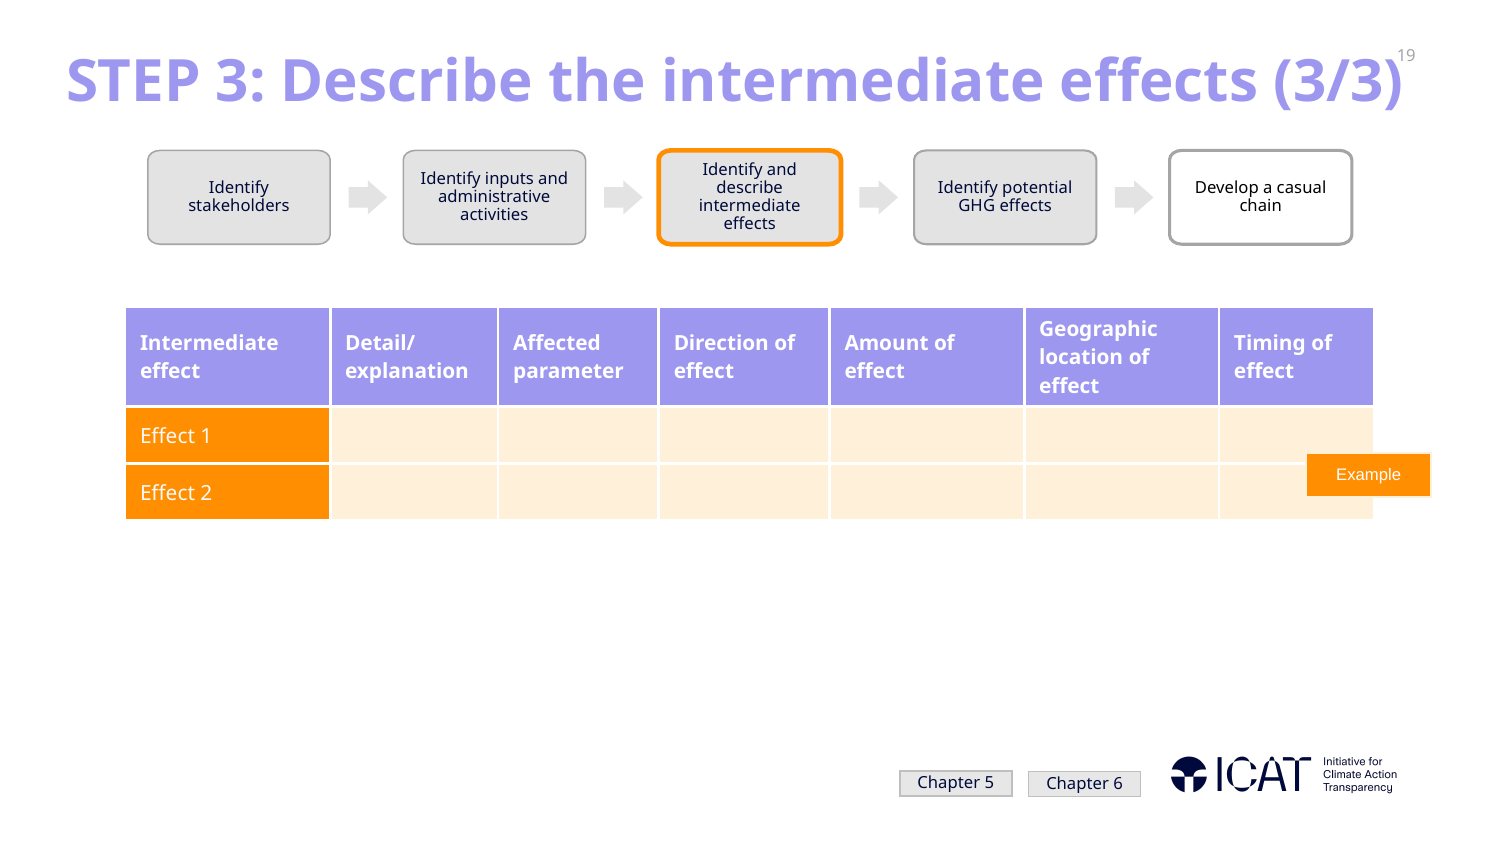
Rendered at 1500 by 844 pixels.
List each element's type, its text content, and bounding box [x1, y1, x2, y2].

table_cell Effect 2 [126, 465, 329, 519]
text_box [1028, 770, 1141, 796]
table_cell [1026, 465, 1218, 519]
table_cell [660, 408, 828, 462]
text_box Identify and describe intermediate effects [658, 150, 841, 245]
text_box [859, 180, 899, 215]
table_cell Effect 1 [126, 408, 329, 462]
title STEP 3: Describe the intermediate effects (3/3) [51, 35, 1449, 130]
text_box Identify inputs and administrative activities [403, 150, 586, 245]
text_box [348, 180, 388, 215]
table_header Geographic location of effect [1026, 308, 1218, 405]
text_box [604, 180, 643, 215]
table_header Affected parameter [499, 308, 657, 405]
table_cell [1026, 408, 1218, 462]
table_cell [831, 465, 1023, 519]
table_cell [1220, 465, 1373, 519]
text_box Develop a casual chain [1169, 150, 1352, 245]
table_header Amount of effect [831, 308, 1023, 405]
text_box Example [1306, 453, 1432, 497]
table_cell [1220, 408, 1373, 462]
table_header Direction of effect [660, 308, 828, 405]
table_cell [499, 465, 657, 519]
text_box [896, 771, 1009, 797]
table_header Detail/ explanation [332, 308, 497, 405]
table_header Intermediate effect [126, 308, 329, 405]
table_cell [332, 408, 497, 462]
text_box Identify stakeholders [147, 150, 331, 245]
text_box [1009, 771, 1015, 797]
table_cell [499, 408, 657, 462]
table_cell [332, 465, 497, 519]
text_box Identify potential GHG effects [914, 150, 1097, 245]
picture [1171, 724, 1430, 824]
table_header Timing of effect [1220, 308, 1373, 405]
table_cell [660, 465, 828, 519]
list Chapter 5 [900, 770, 1012, 796]
text_box [1114, 180, 1154, 215]
table_cell [831, 408, 1023, 462]
